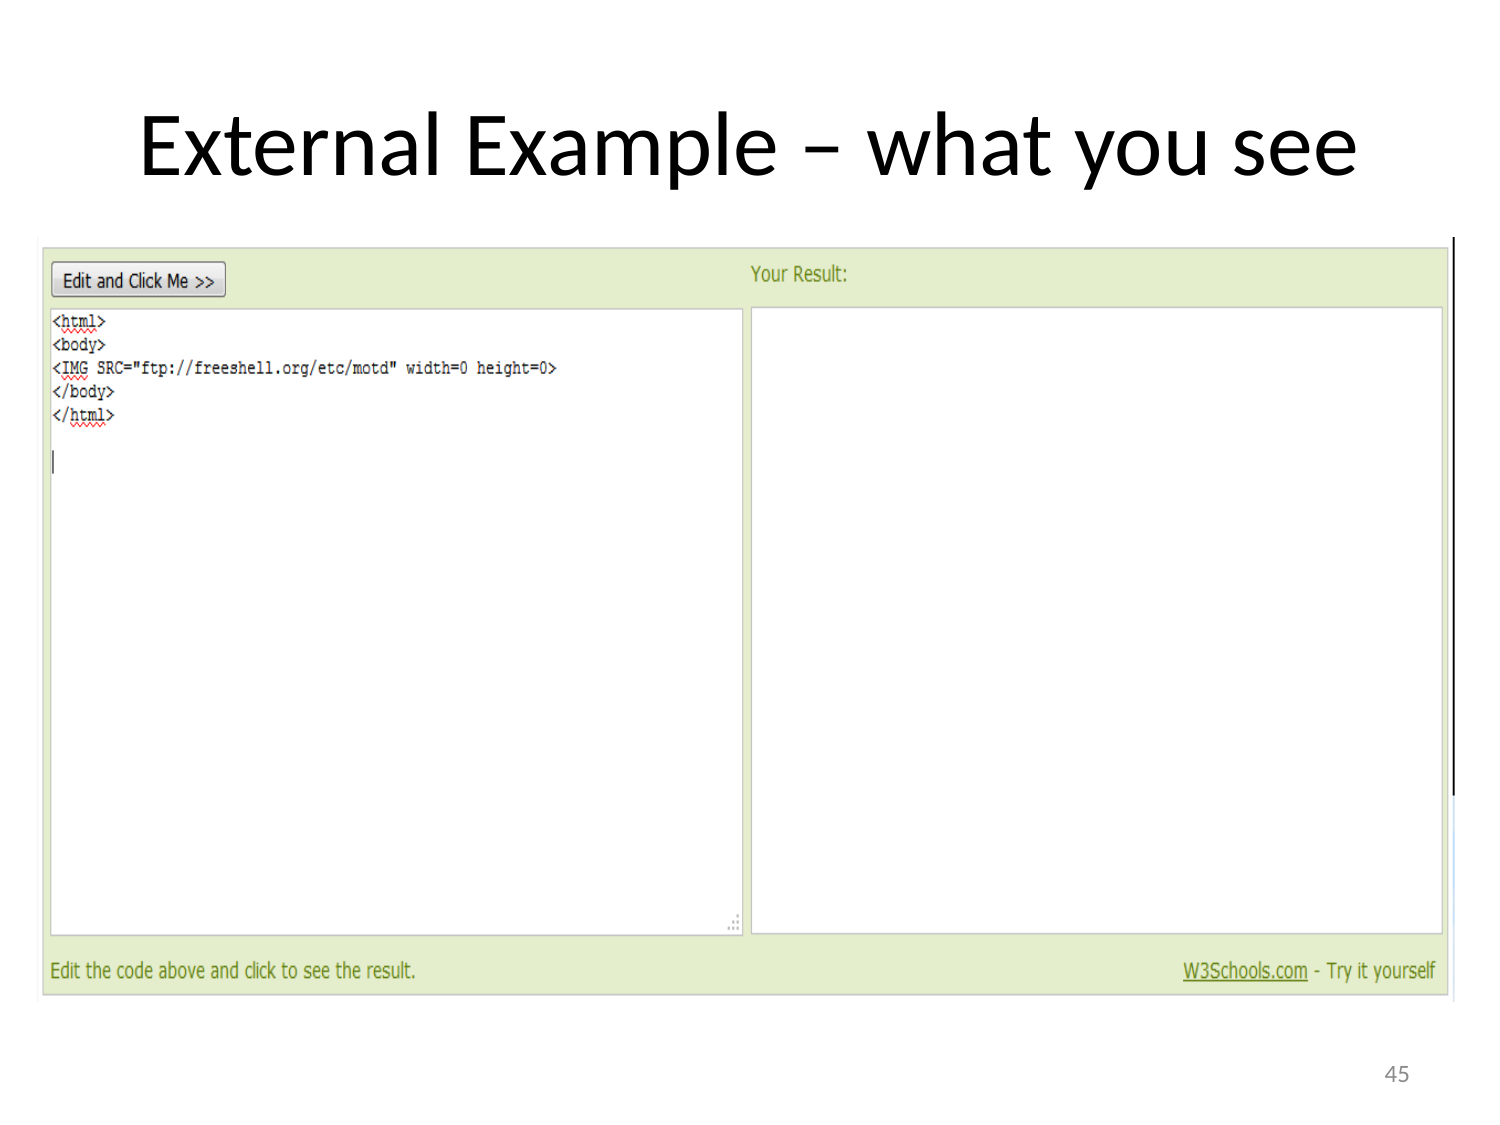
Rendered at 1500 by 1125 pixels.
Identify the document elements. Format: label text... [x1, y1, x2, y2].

picture [37, 237, 1455, 1002]
slide_number 45 [1074, 1042, 1425, 1103]
title External Example – what you see [75, 45, 1425, 233]
